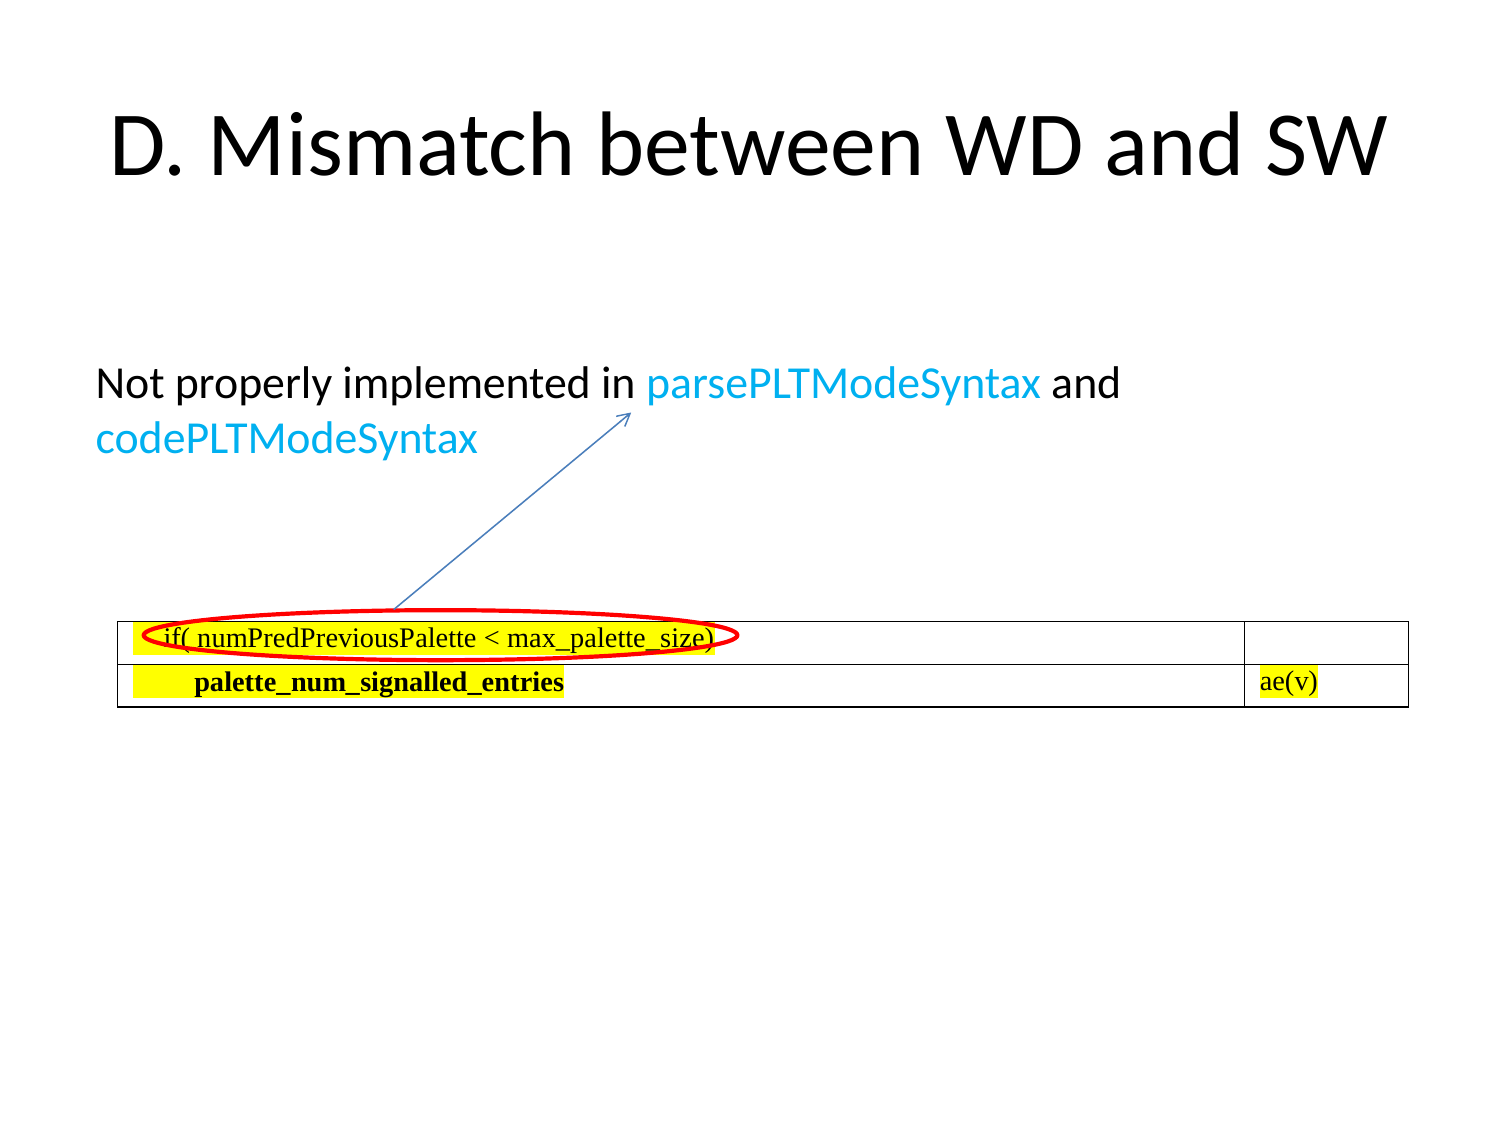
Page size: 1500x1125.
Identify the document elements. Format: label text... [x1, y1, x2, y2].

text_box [393, 412, 632, 610]
title D. Mismatch between WD and SW [75, 45, 1425, 233]
text_box [195, 608, 392, 619]
text_box [632, 614, 686, 619]
picture [80, 620, 1444, 764]
text_box Not properly implemented in parsePLTModeSyntax and codePLTModeSyntax [80, 345, 1413, 526]
